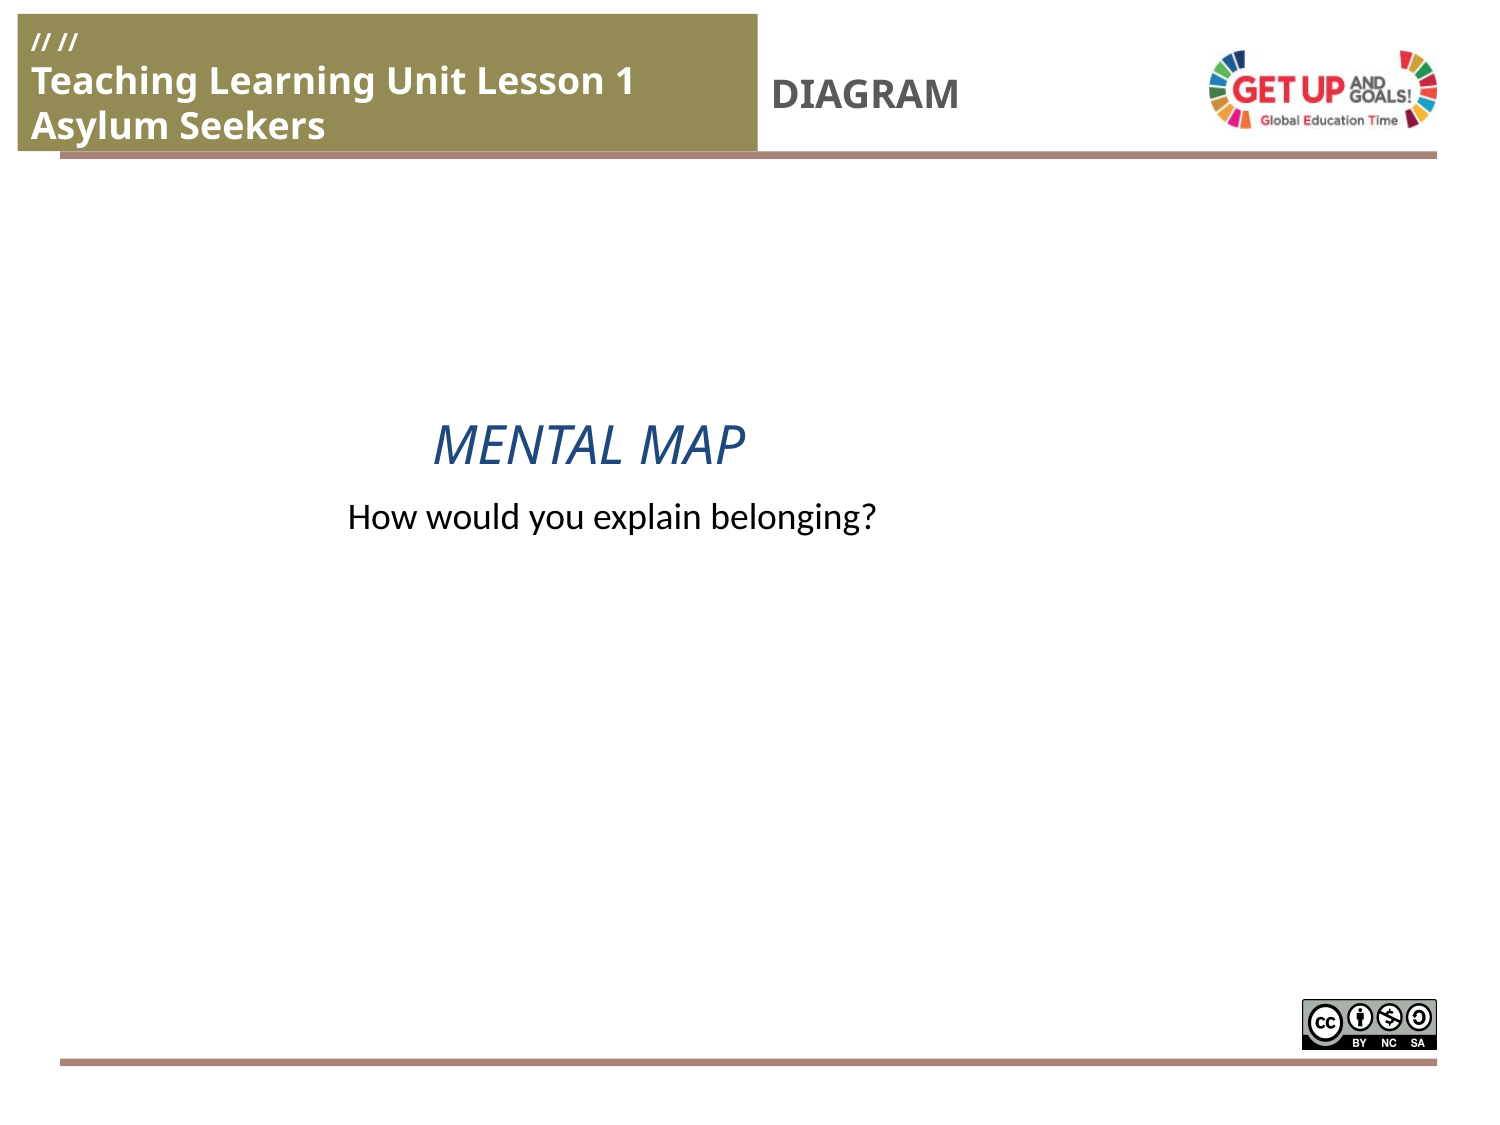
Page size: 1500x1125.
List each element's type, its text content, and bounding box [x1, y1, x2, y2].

text_box DIAGRAM [758, 55, 1020, 134]
text_box [60, 151, 1438, 159]
text_box [60, 1058, 1438, 1067]
picture [1301, 999, 1437, 1050]
text_box // // Teaching Learning Unit Lesson 1 Asylum Seekers [17, 13, 758, 152]
picture [1209, 50, 1437, 129]
text_box MENTAL MAP How would you explain belonging? [264, 397, 1017, 587]
